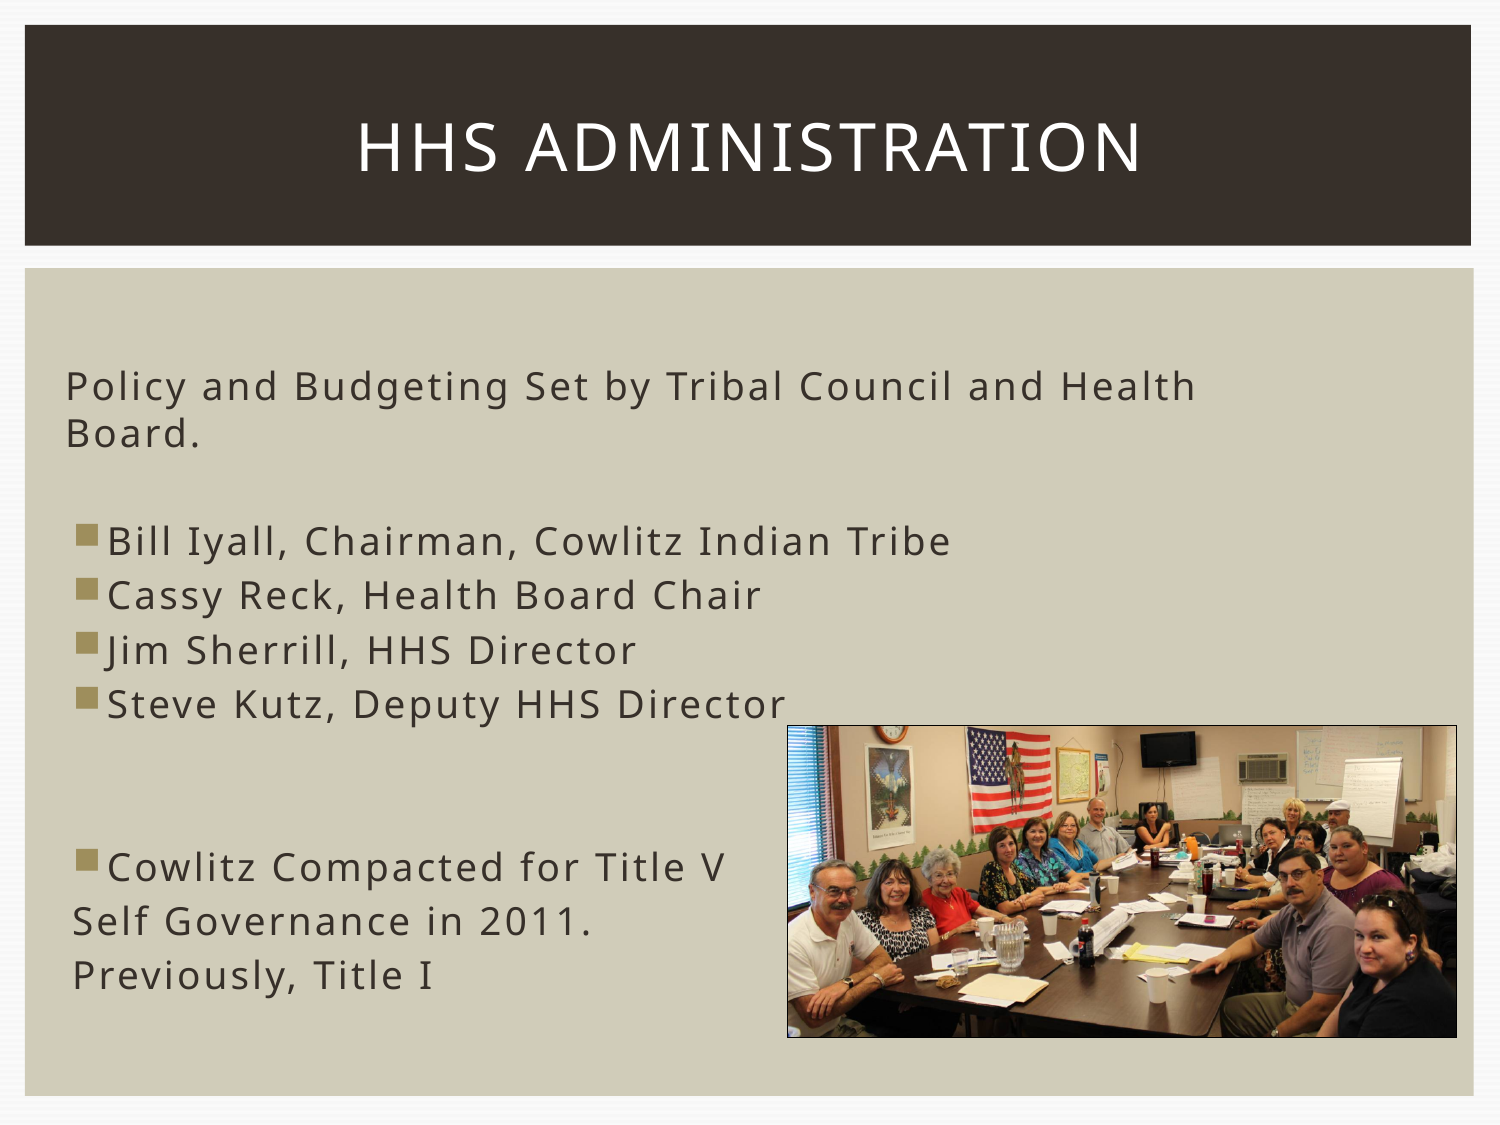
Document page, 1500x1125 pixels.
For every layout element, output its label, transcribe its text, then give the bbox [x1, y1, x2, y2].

list Policy and Budgeting Set by Tribal Council and Health Board. Bill Iyall, Chairman, Cowlitz Indian Tribe Cassy Reck, Health Board Chair Jim Sherrill, HHS Director Steve Kutz, Deputy HHS Director Cowlitz Compacted for Title V Self Governance in 2011. Previously, Title I [50, 299, 1363, 1012]
picture [787, 724, 1457, 1038]
title HHS Administration [62, 58, 1438, 232]
